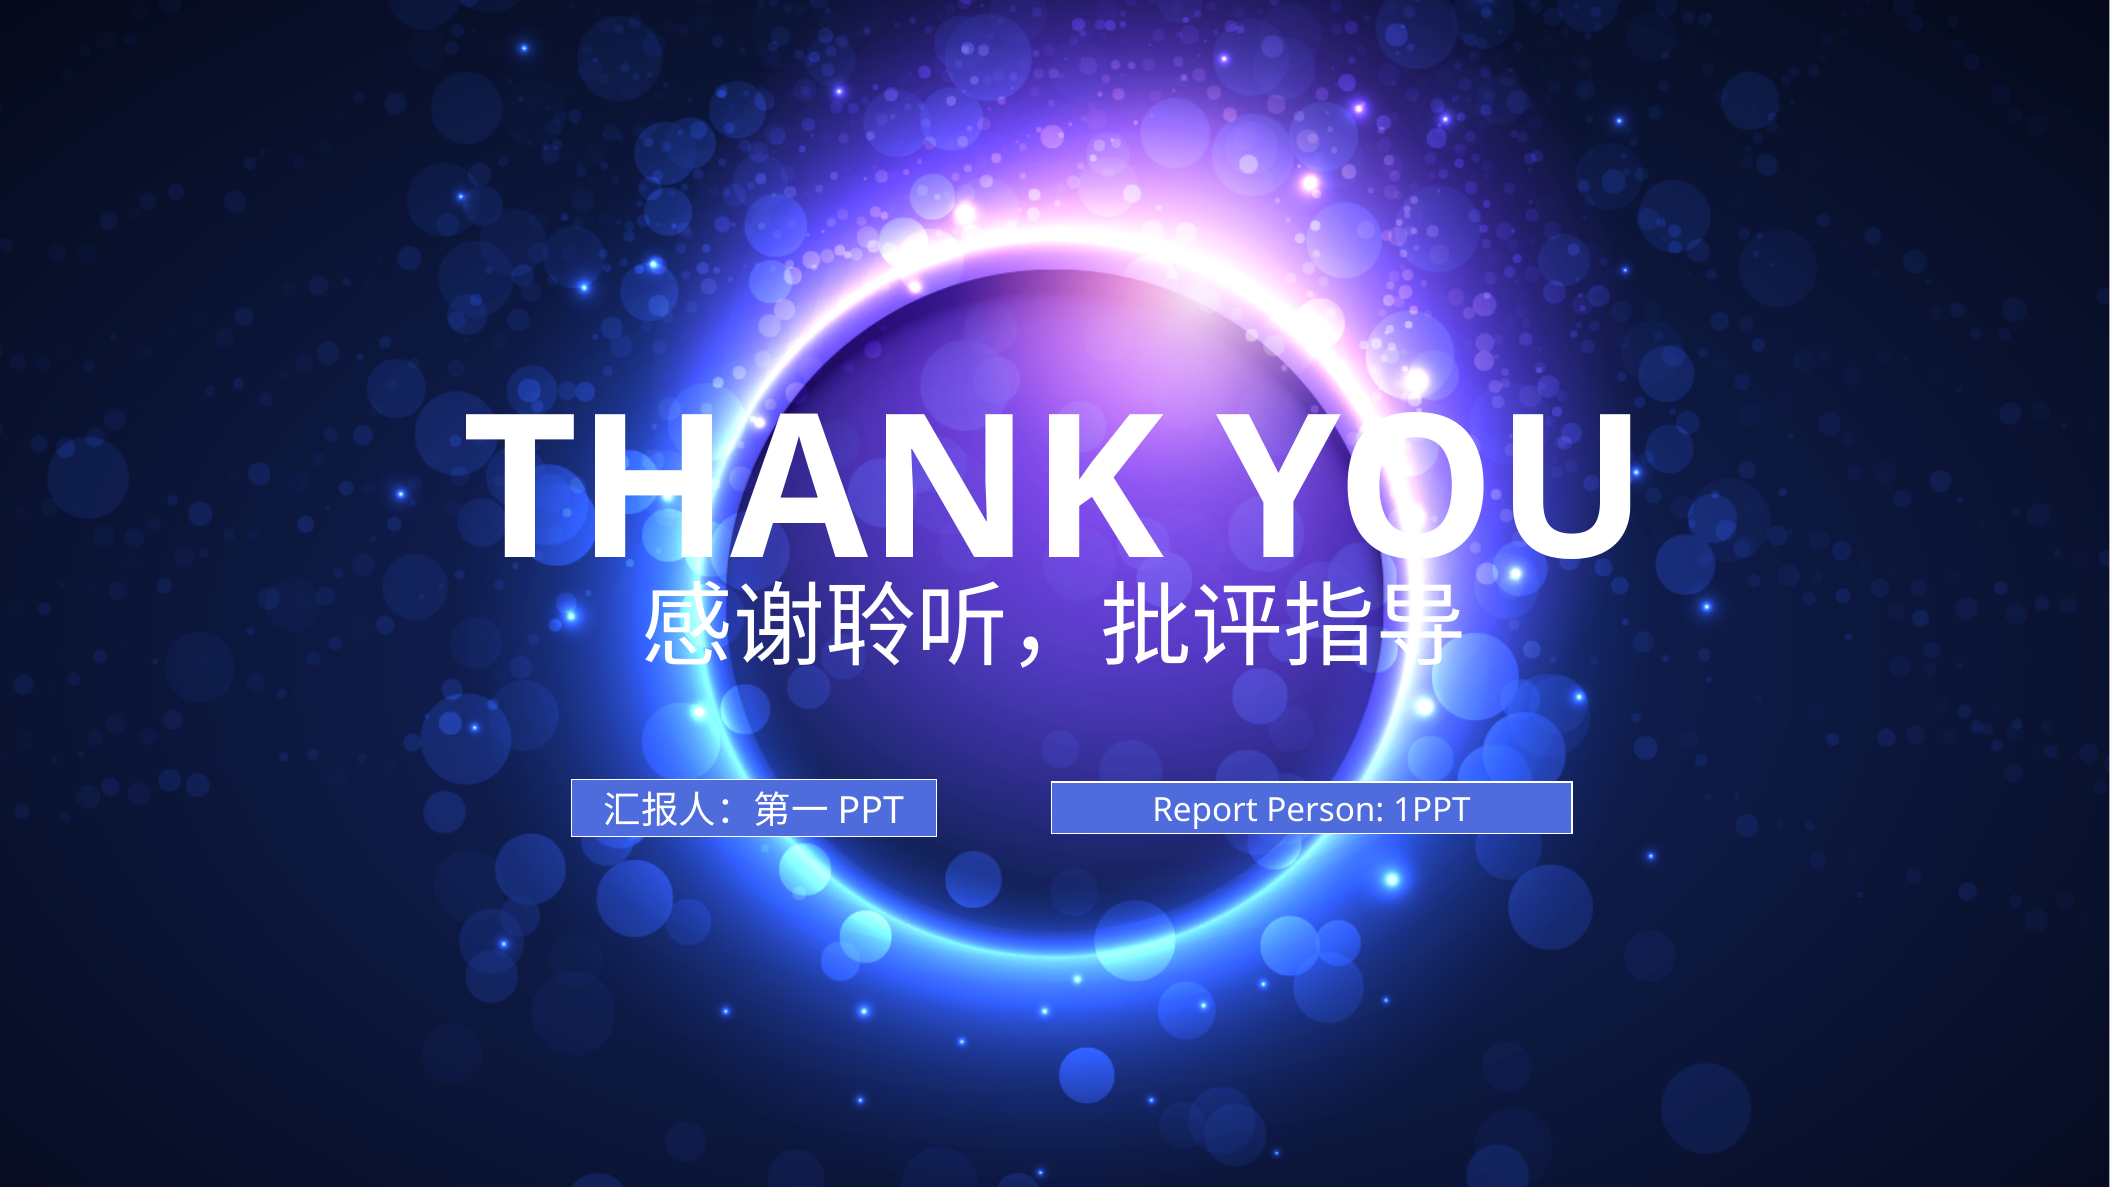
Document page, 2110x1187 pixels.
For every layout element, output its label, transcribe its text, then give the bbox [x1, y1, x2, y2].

text_box [0, 0, 2110, 1187]
text_box 感谢聆听，批评指导 [584, 567, 1525, 678]
text_box Thank you [428, 357, 1682, 598]
text_box Report Person: 1PPT [1051, 781, 1572, 834]
text_box 汇报人：第一PPT [571, 779, 937, 837]
